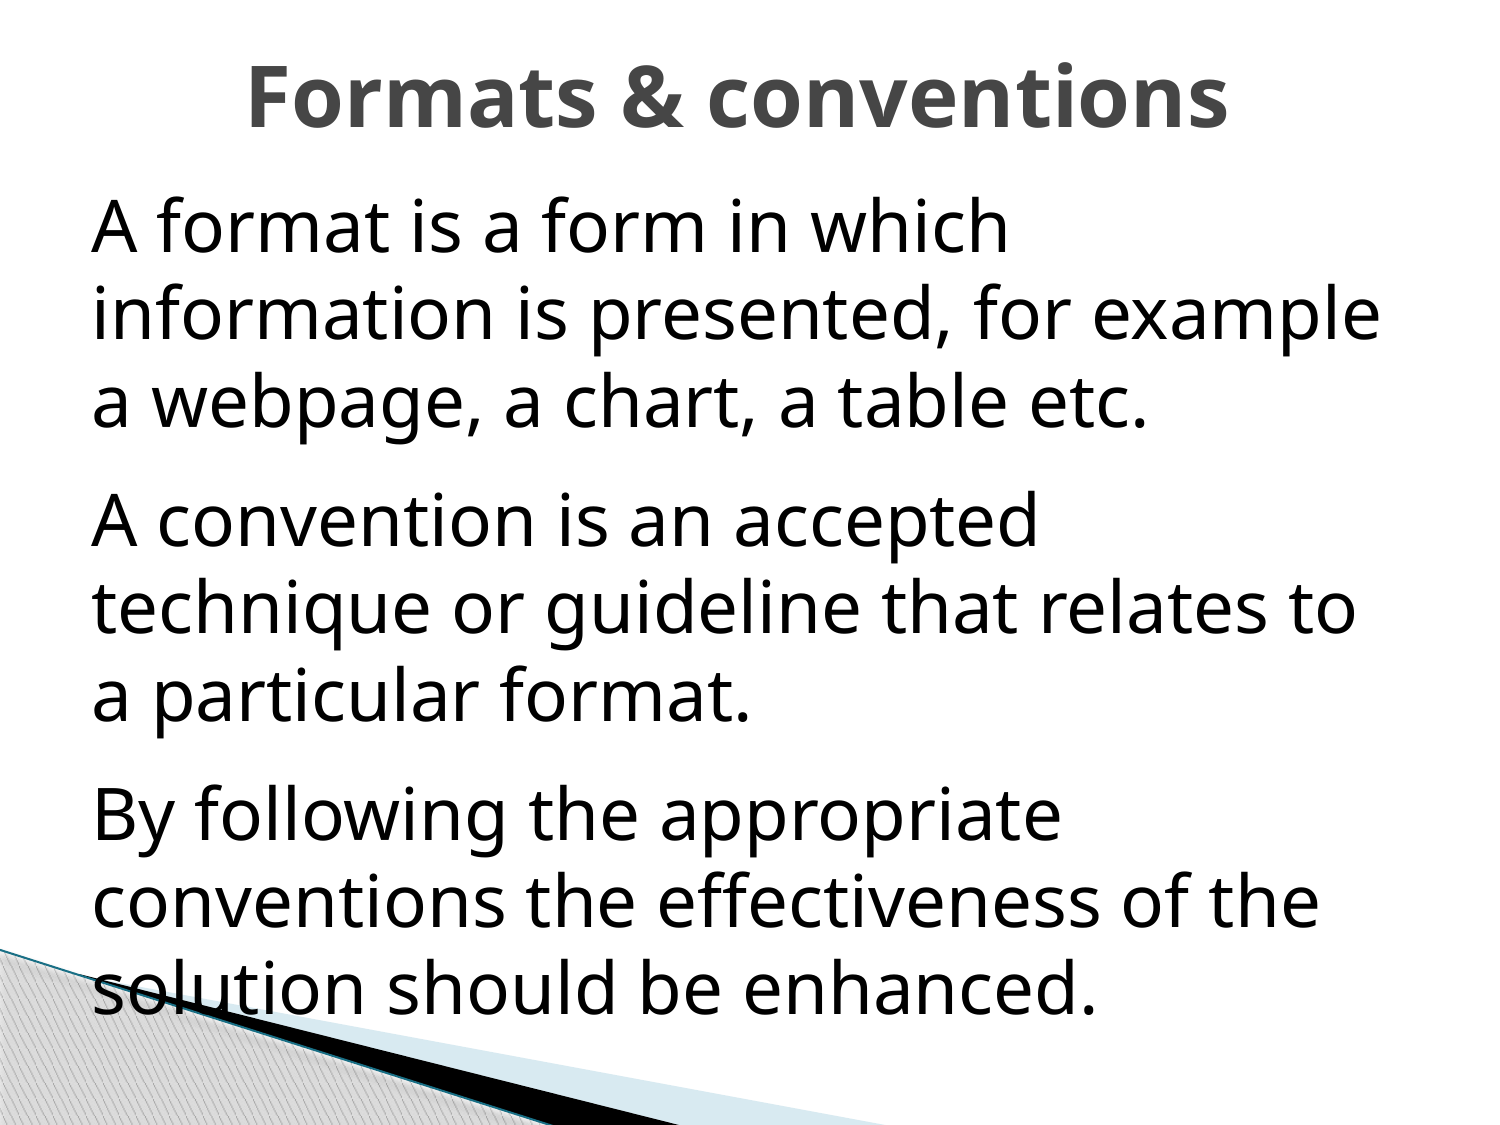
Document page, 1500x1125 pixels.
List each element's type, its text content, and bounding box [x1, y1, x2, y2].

title Formats & conventions [100, 0, 1376, 188]
list A format is a form in which information is presented, for example a webpage, a chart, a table etc. A convention is an accepted technique or guideline that relates to a particular format. By following the appropriate conventions the effectiveness of the solution should be enhanced. [76, 172, 1400, 1059]
